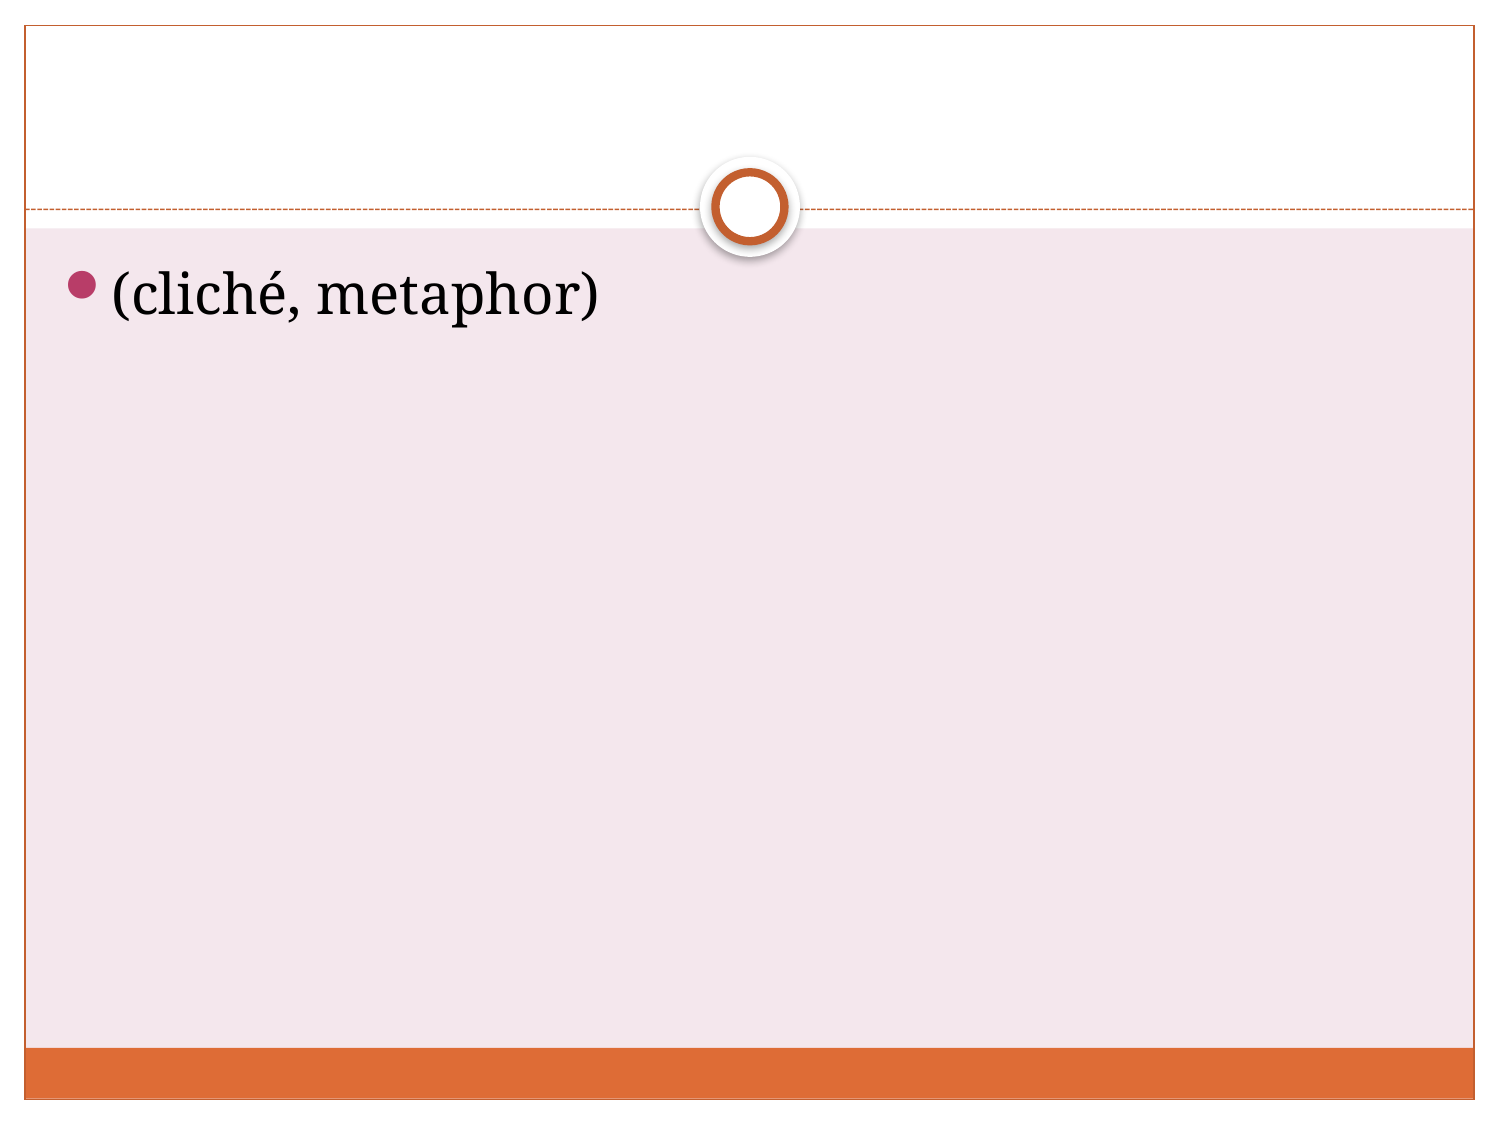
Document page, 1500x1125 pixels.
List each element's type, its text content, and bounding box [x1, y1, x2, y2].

list (cliché, metaphor) [49, 250, 1445, 1001]
